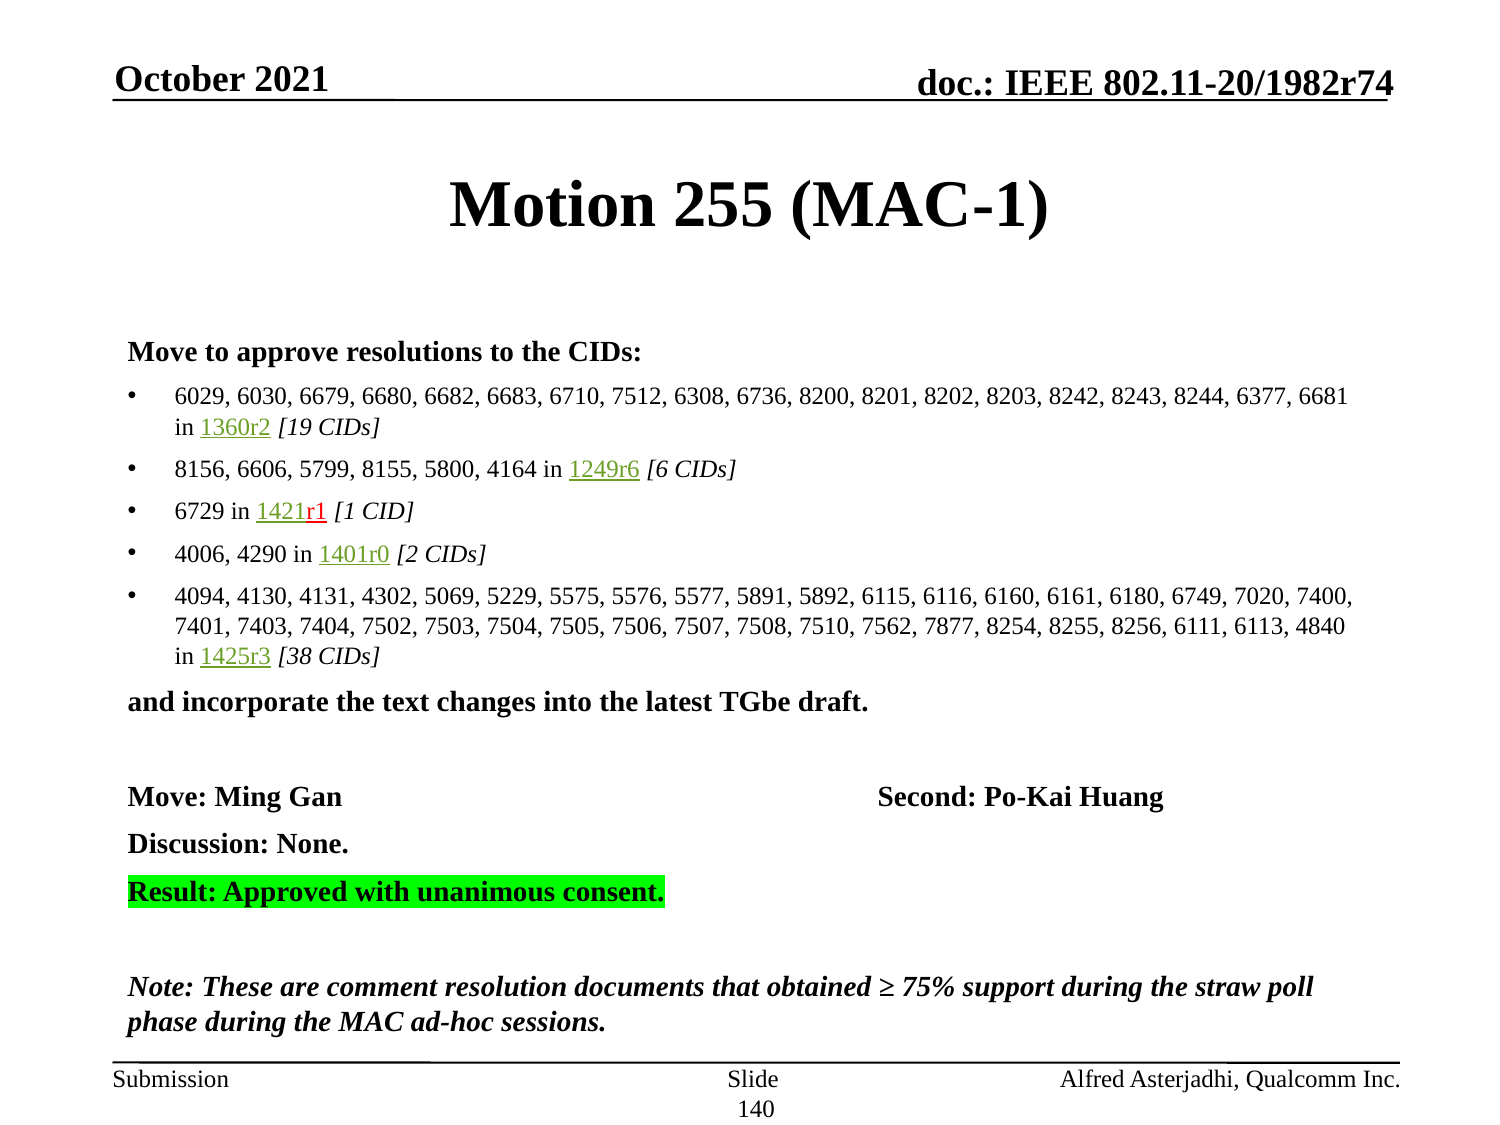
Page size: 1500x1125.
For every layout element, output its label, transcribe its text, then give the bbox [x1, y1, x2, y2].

title Motion 255 (MAC-1) [112, 112, 1388, 288]
footer Alfred Asterjadhi, Qualcomm Inc. [878, 1061, 1402, 1093]
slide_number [114, 54, 423, 100]
slide_number Slide 140 [712, 1061, 800, 1123]
list Move to approve resolutions to the CIDs: 6029, 6030, 6679, 6680, 6682, 6683, 6710, 7512, 6308, 6736, 8200, 8201, 8202, 8203, 8242, 8243, 8244, 6377, 6681 in 1360r2 [19 CIDs] 8156, 6606, 5799, 8155, 5800, 4164 in 1249r6 [6 CIDs] 6729 in 1421r1 [1 CID] 4006, 4290 in 1401r0 [2 CIDs] 4094, 4130, 4131, 4302, 5069, 5229, 5575, 5576, 5577, 5891, 5892, 6115, 6116, 6160, 6161, 6180, 6749, 7020, 7400, 7401, 7403, 7404, 7502, 7503, 7504, 7505, 7506, 7507, 7508, 7510, 7562, 7877, 8254, 8255, 8256, 6111, 6113, 4840 in 1425r3 [38 CIDs] and incorporate the text changes into the latest TGbe draft. Move: Ming Gan Second: Po-Kai Huang Discussion: None. Result: Approved with unanimous consent. Note: These are comment resolution documents that obtained ≥ 75% support during the straw poll phase during the MAC ad-hoc sessions. [112, 324, 1388, 1063]
